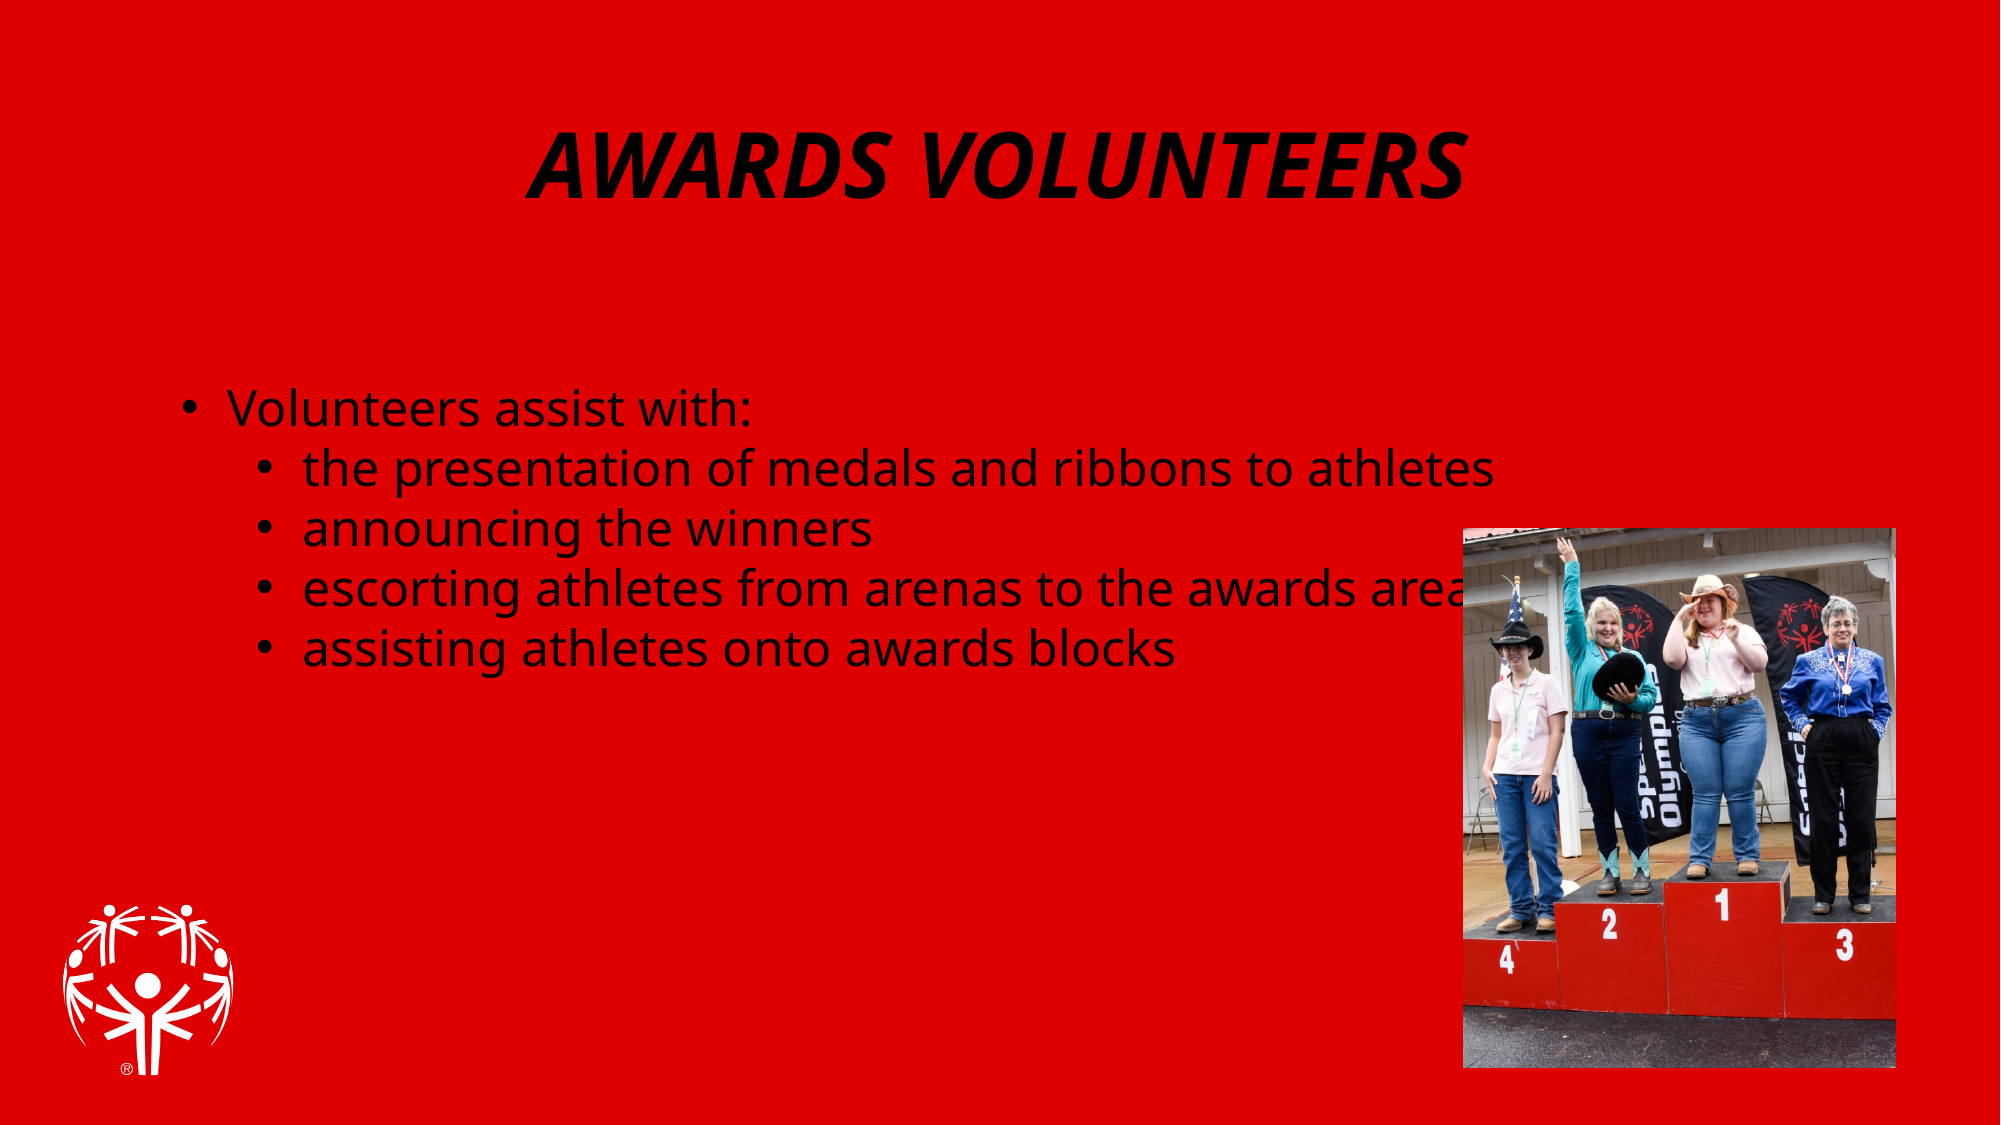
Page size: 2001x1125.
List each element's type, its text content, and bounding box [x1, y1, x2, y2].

text_box Volunteers assist with: the presentation of medals and ribbons to athletes announcing the winners escorting athletes from arenas to the awards area assisting athletes onto awards blocks [166, 369, 1634, 685]
title AWARDS VOLUNTEERS [137, 59, 1863, 278]
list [0, 881, 287, 1098]
picture [1463, 528, 1896, 1068]
